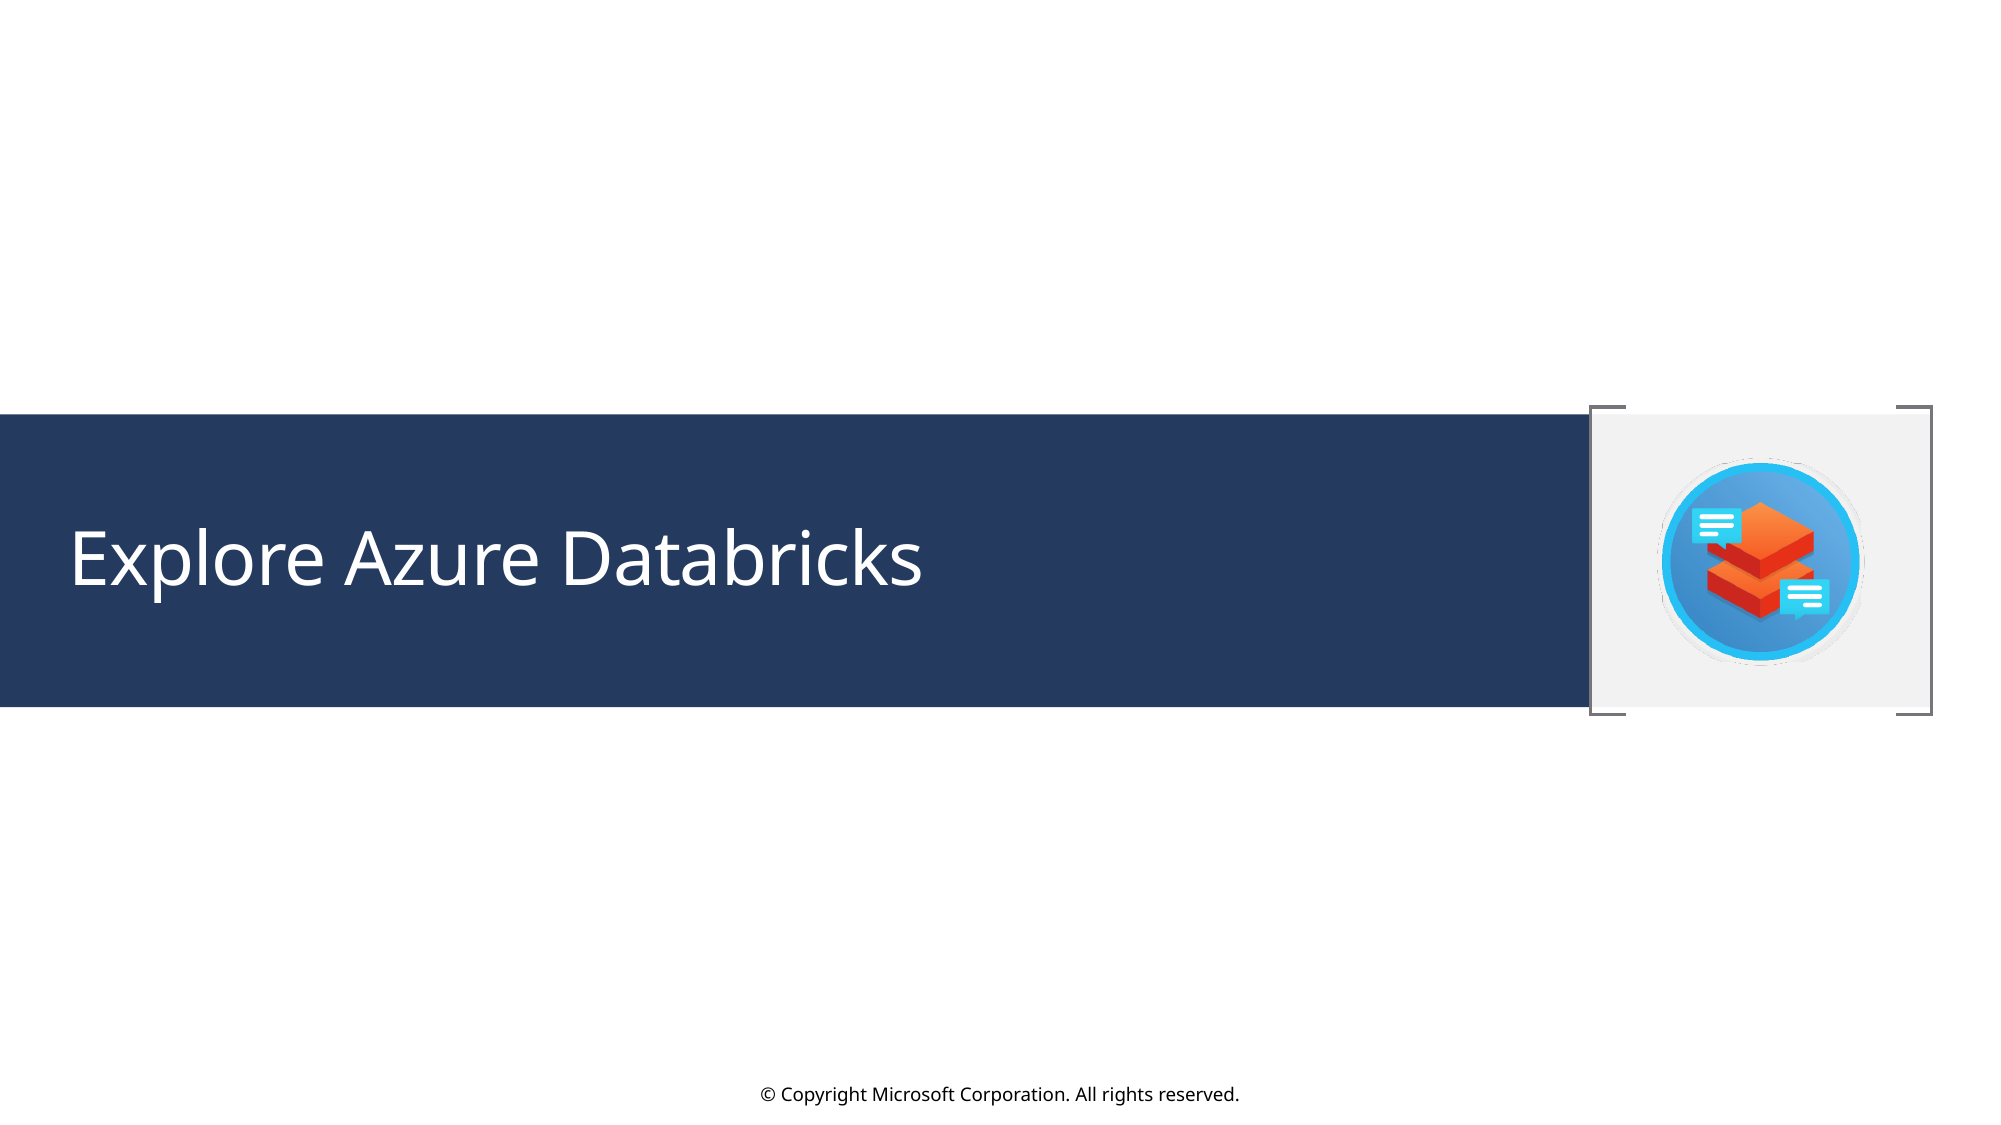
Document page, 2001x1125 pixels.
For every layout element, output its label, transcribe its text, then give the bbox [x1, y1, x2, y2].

title Explore Azure Databricks [68, 414, 1577, 708]
picture [1656, 457, 1867, 668]
